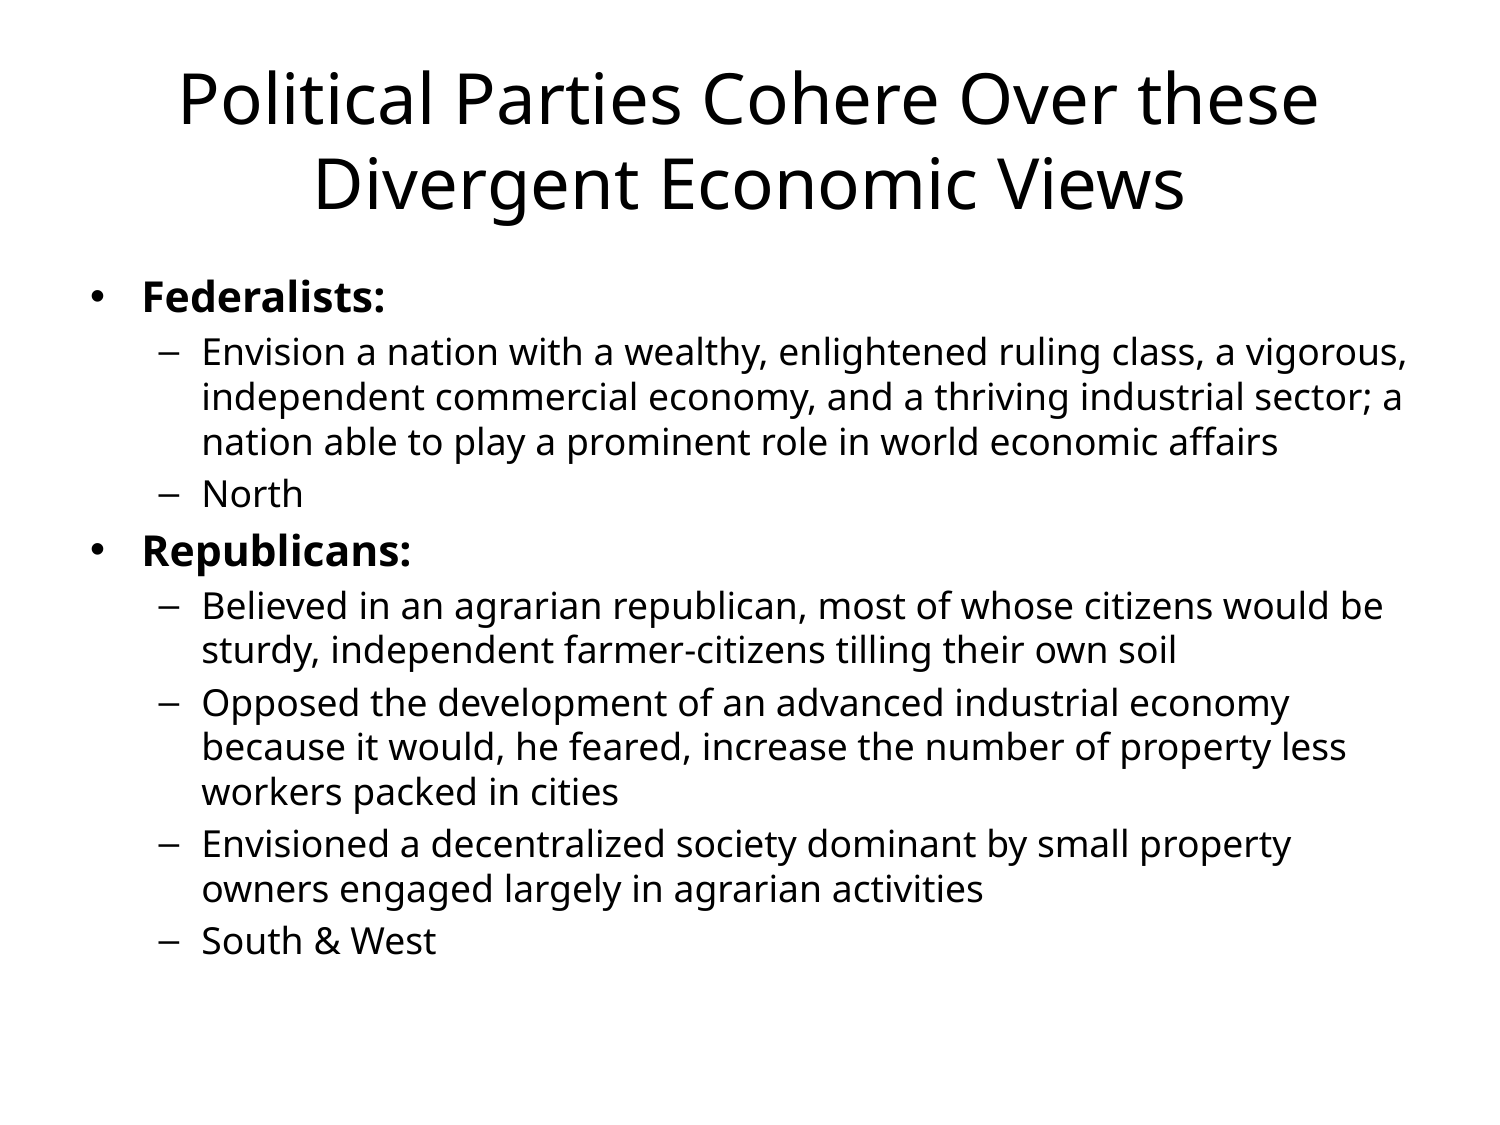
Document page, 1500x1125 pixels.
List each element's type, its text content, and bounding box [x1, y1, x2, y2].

title Political Parties Cohere Over these Divergent Economic Views [75, 45, 1425, 233]
list Federalists: Envision a nation with a wealthy, enlightened ruling class, a vigorous, independent commercial economy, and a thriving industrial sector; a nation able to play a prominent role in world economic affairs North Republicans: Believed in an agrarian republican, most of whose citizens would be sturdy, independent farmer-citizens tilling their own soil Opposed the development of an advanced industrial economy because it would, he feared, increase the number of property less workers packed in cities Envisioned a decentralized society dominant by small property owners engaged largely in agrarian activities South & West [75, 262, 1425, 1005]
